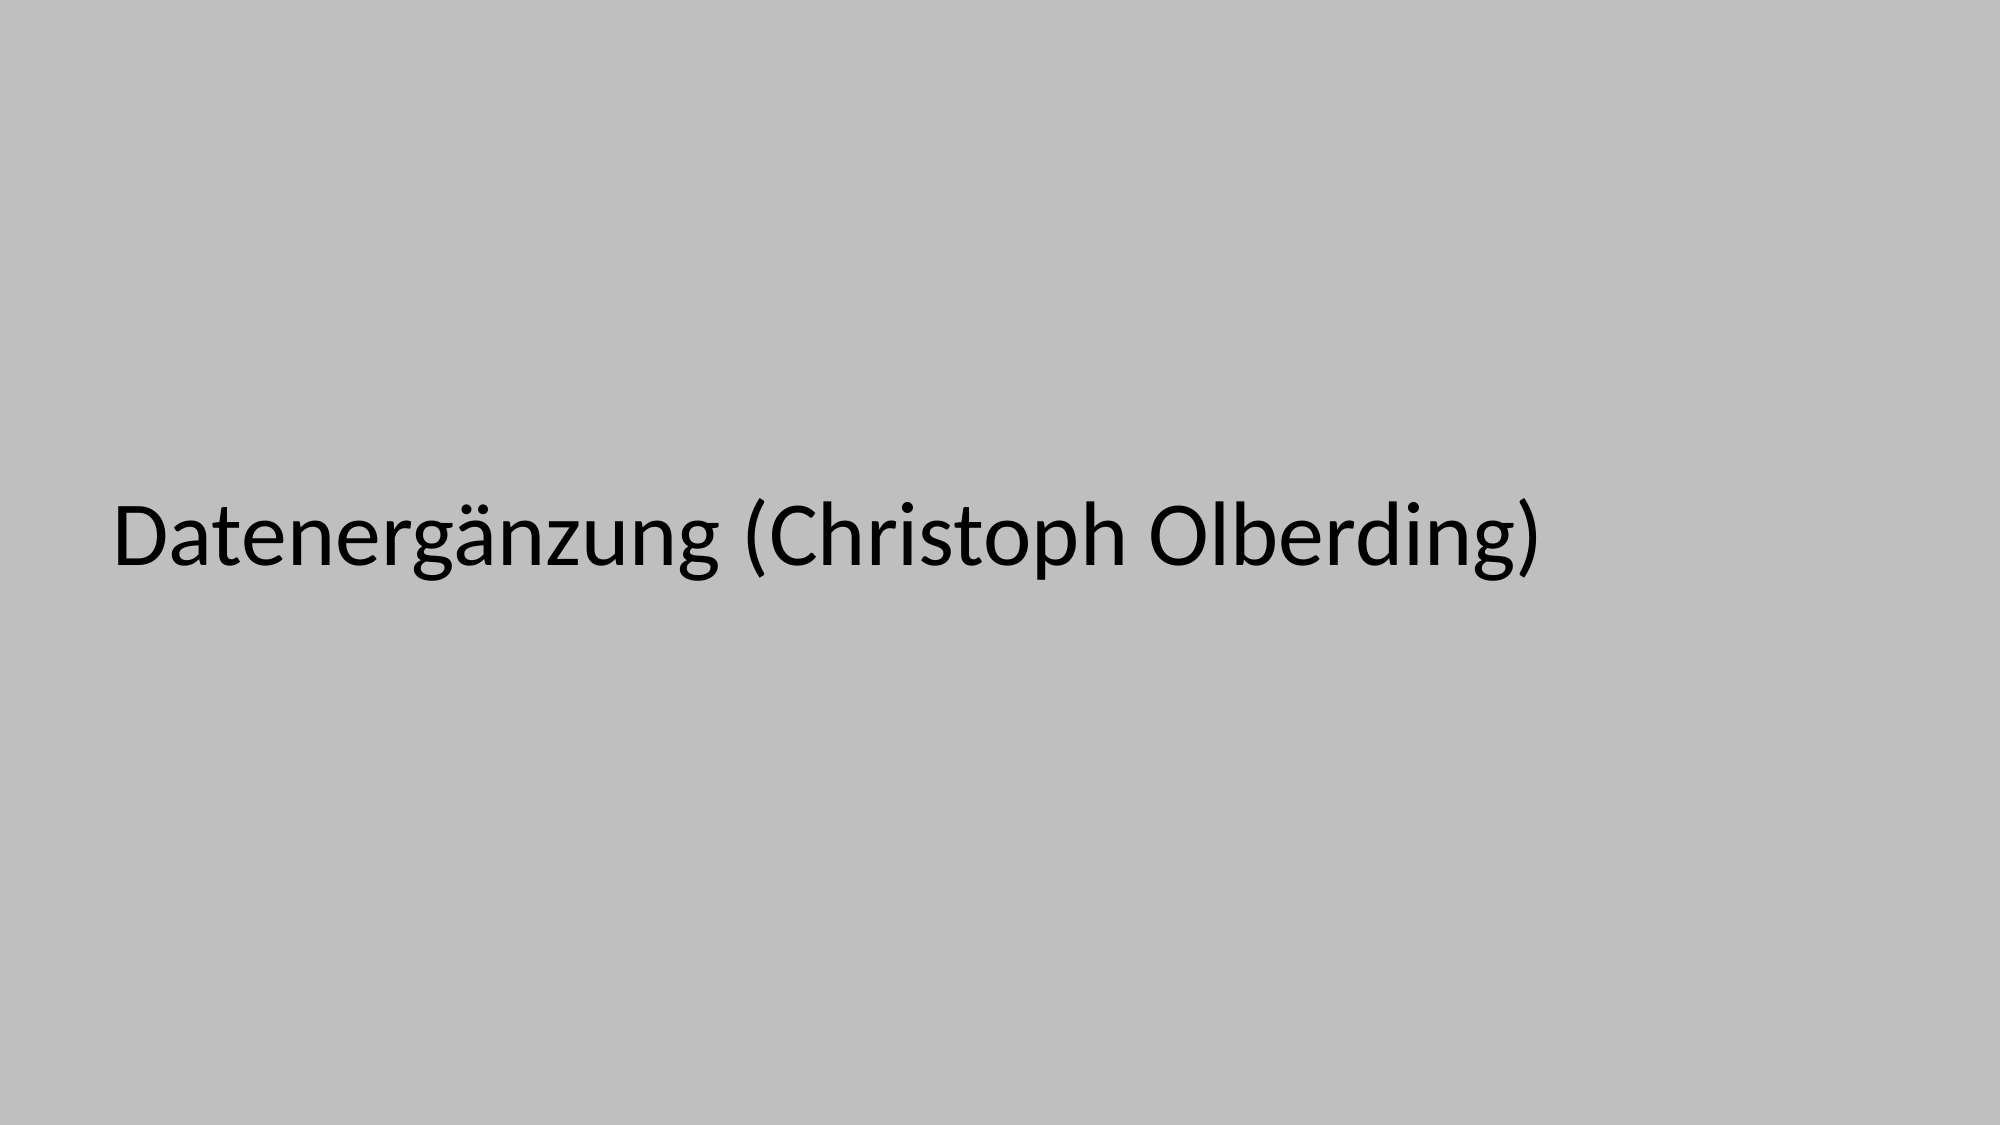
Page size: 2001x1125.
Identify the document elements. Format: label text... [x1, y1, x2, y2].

text_box Datenergänzung (Christoph Olberding) [112, 420, 1838, 638]
